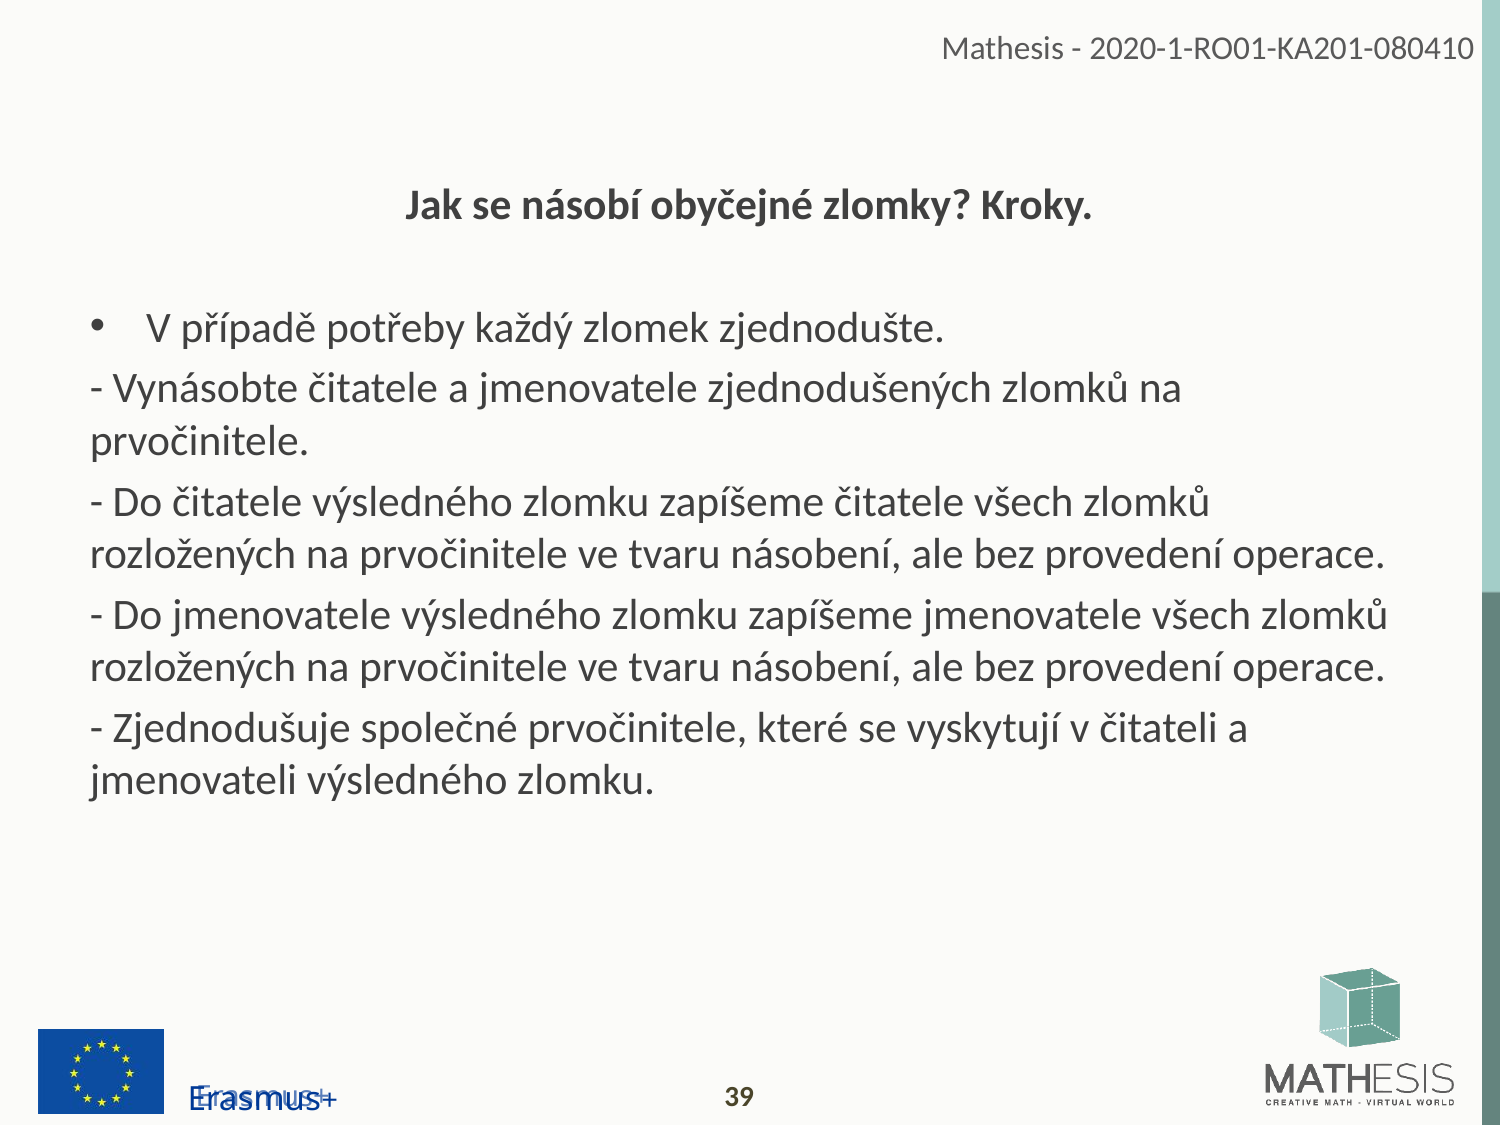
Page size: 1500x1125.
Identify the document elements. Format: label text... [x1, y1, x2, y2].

list Jak se násobí obyčejné zlomky? Kroky. V případě potřeby každý zlomek zjednodušte. - Vynásobte čitatele a jmenovatele zjednodušených zlomků na prvočinitele. - Do čitatele výsledného zlomku zapíšeme čitatele všech zlomků rozložených na prvočinitele ve tvaru násobení, ale bez provedení operace. - Do jmenovatele výsledného zlomku zapíšeme jmenovatele všech zlomků rozložených na prvočinitele ve tvaru násobení, ale bez provedení operace. - Zjednodušuje společné prvočinitele, které se vyskytují v čitateli a jmenovateli výsledného zlomku. [75, 169, 1425, 912]
picture [38, 1029, 164, 1114]
